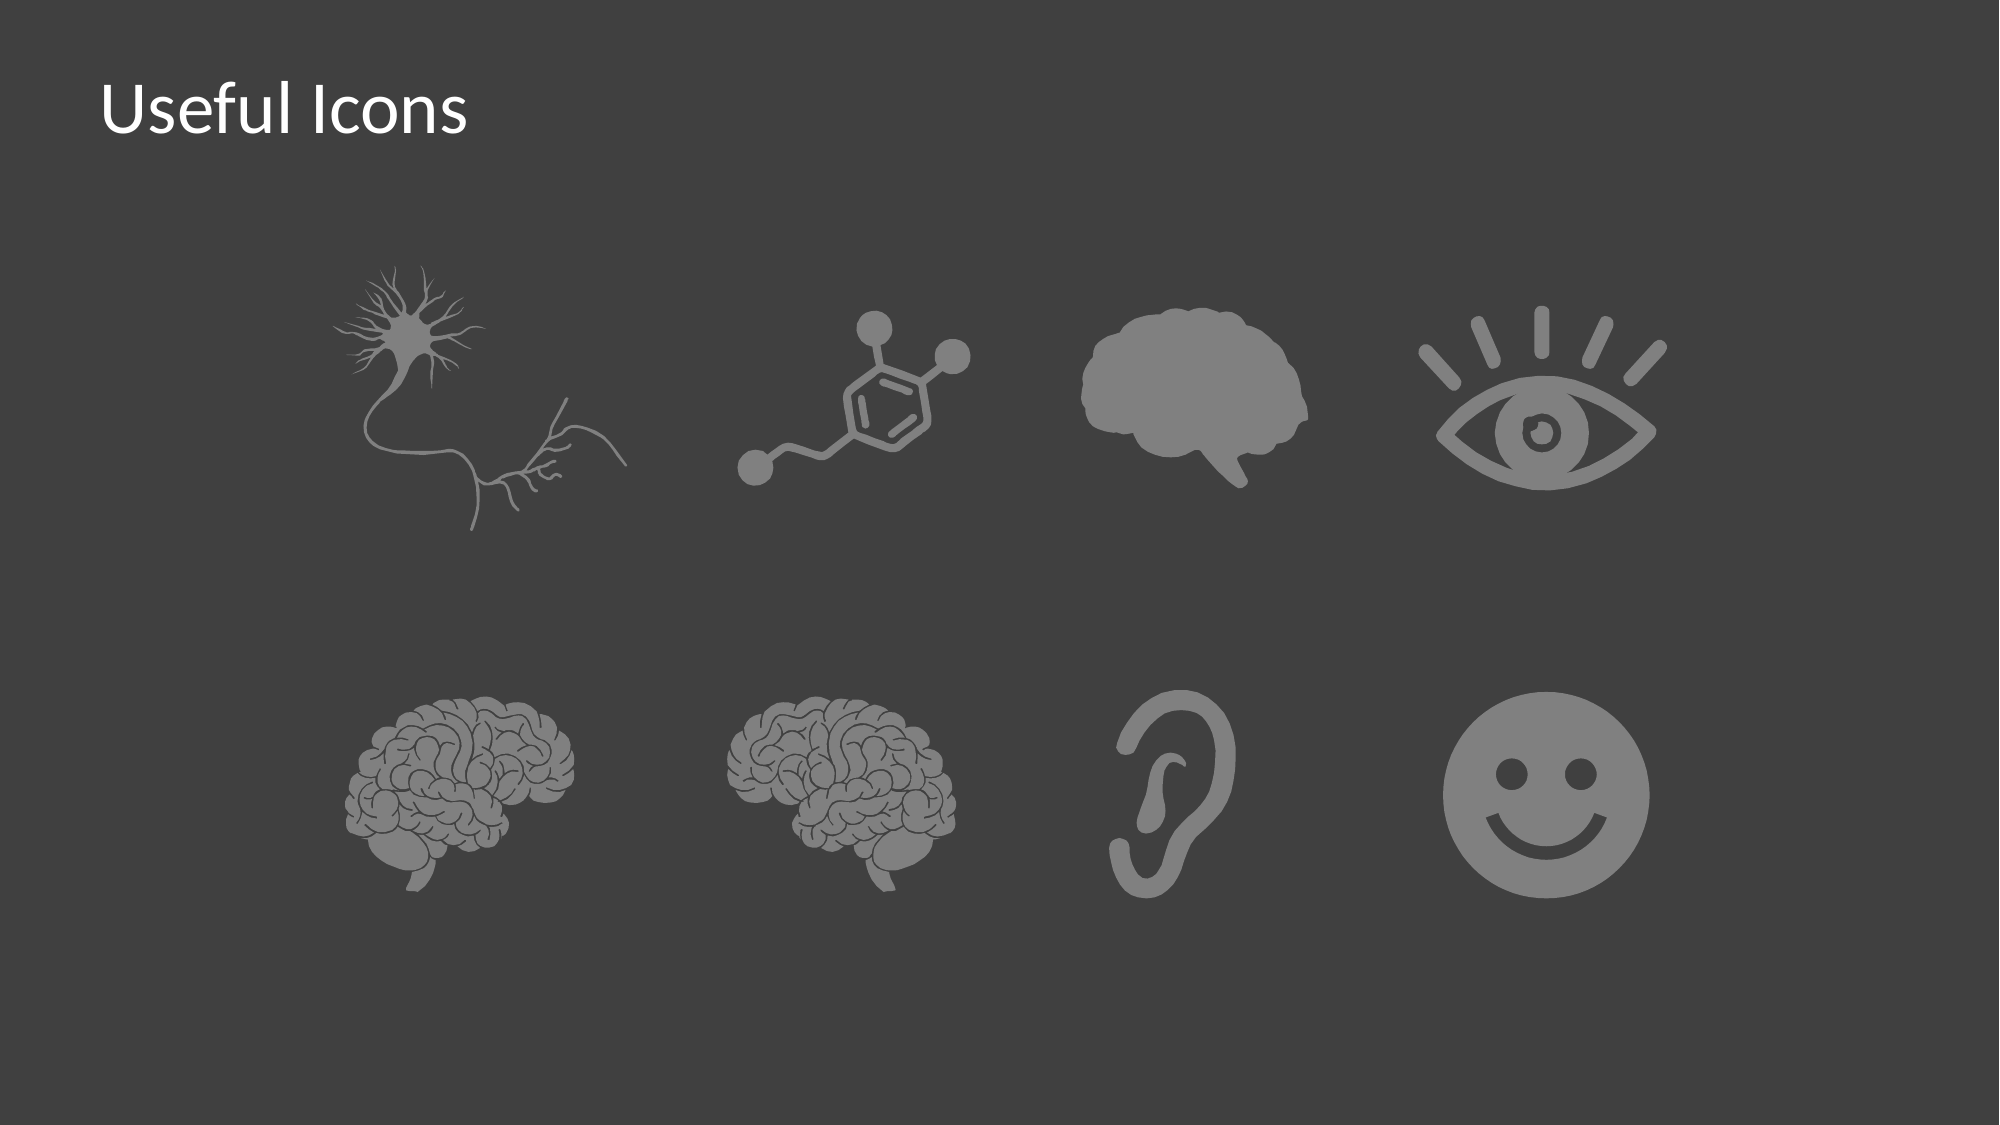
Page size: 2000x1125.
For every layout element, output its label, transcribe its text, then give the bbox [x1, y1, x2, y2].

title Useful Icons [99, 45, 1900, 162]
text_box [332, 265, 1668, 899]
